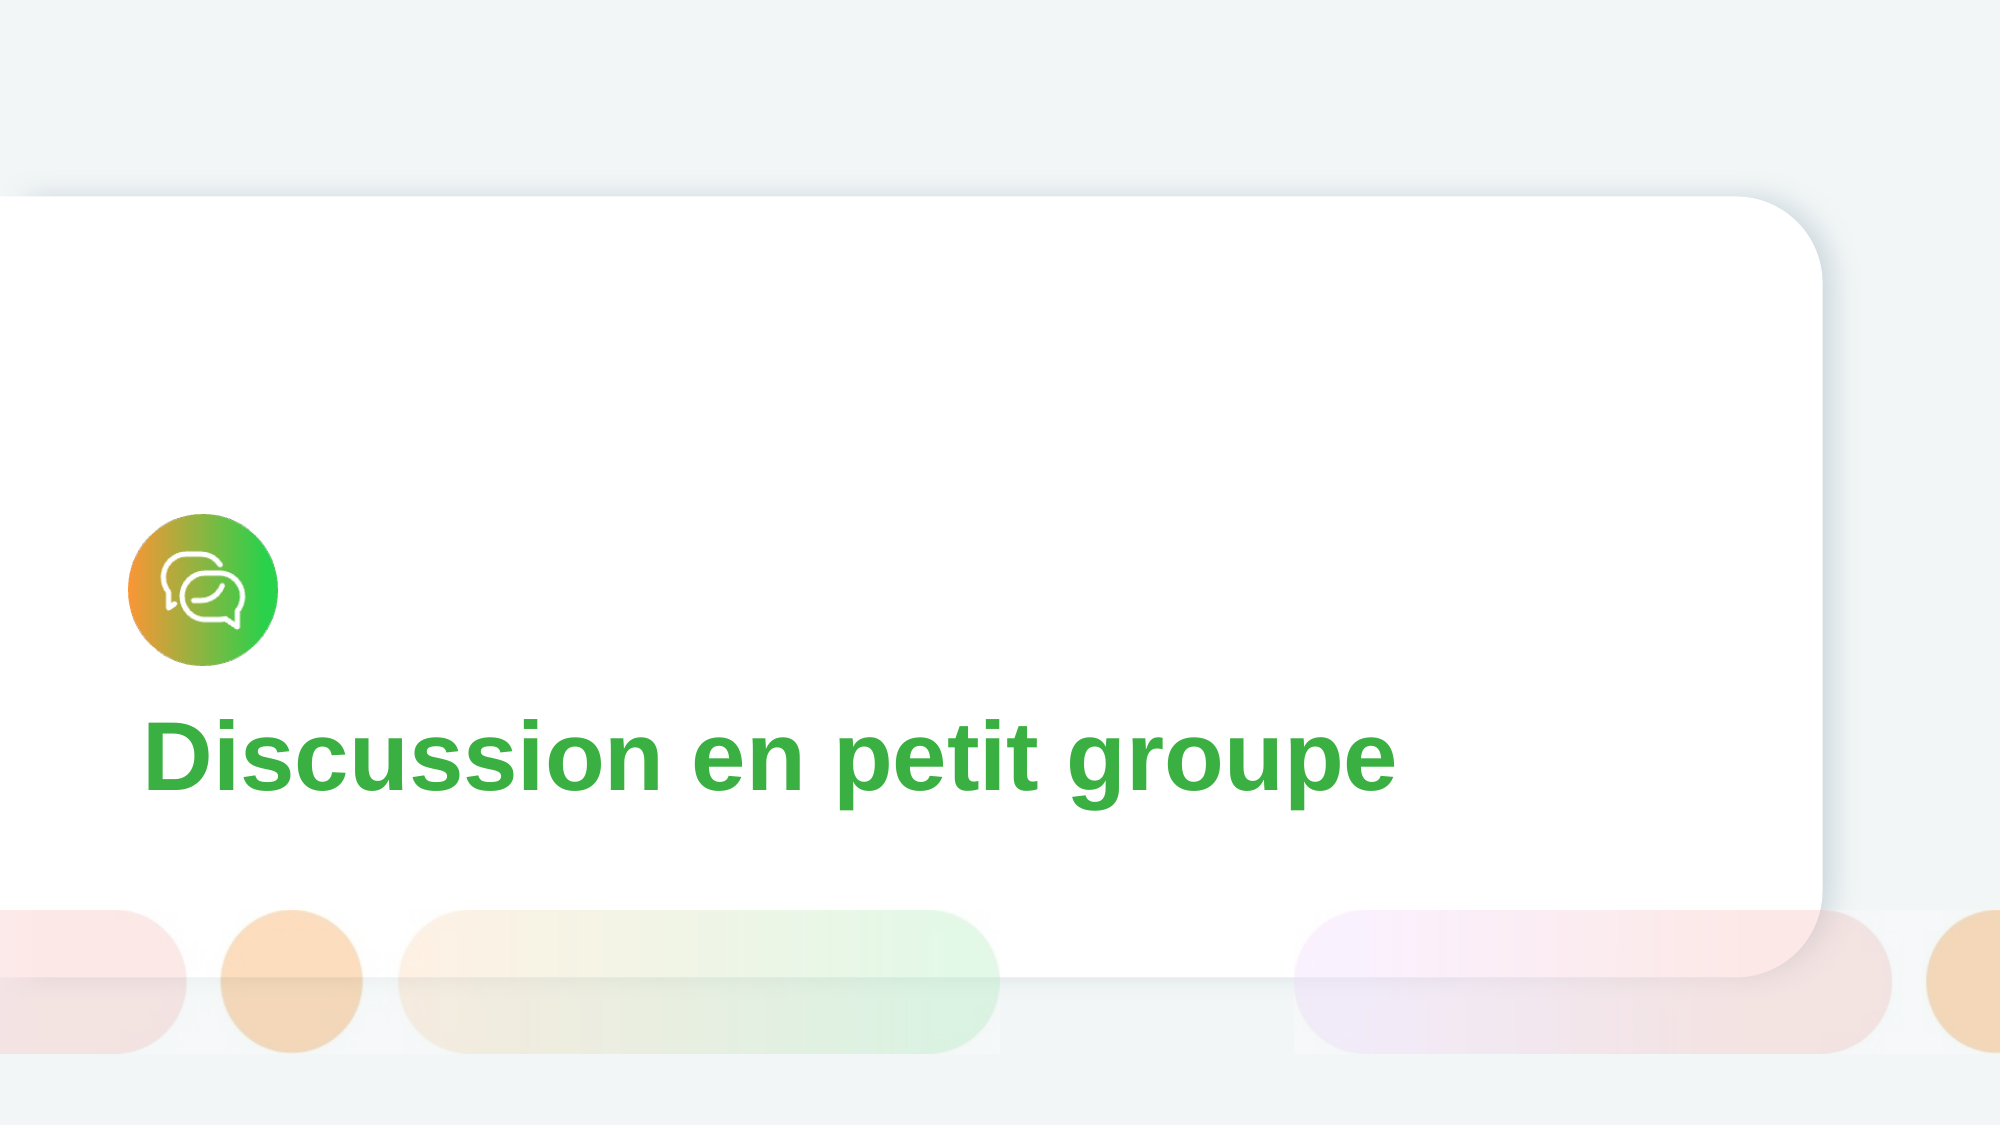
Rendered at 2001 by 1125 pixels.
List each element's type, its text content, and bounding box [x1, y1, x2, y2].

title Discussion en petit groupe [127, 465, 1855, 818]
picture [127, 514, 278, 666]
